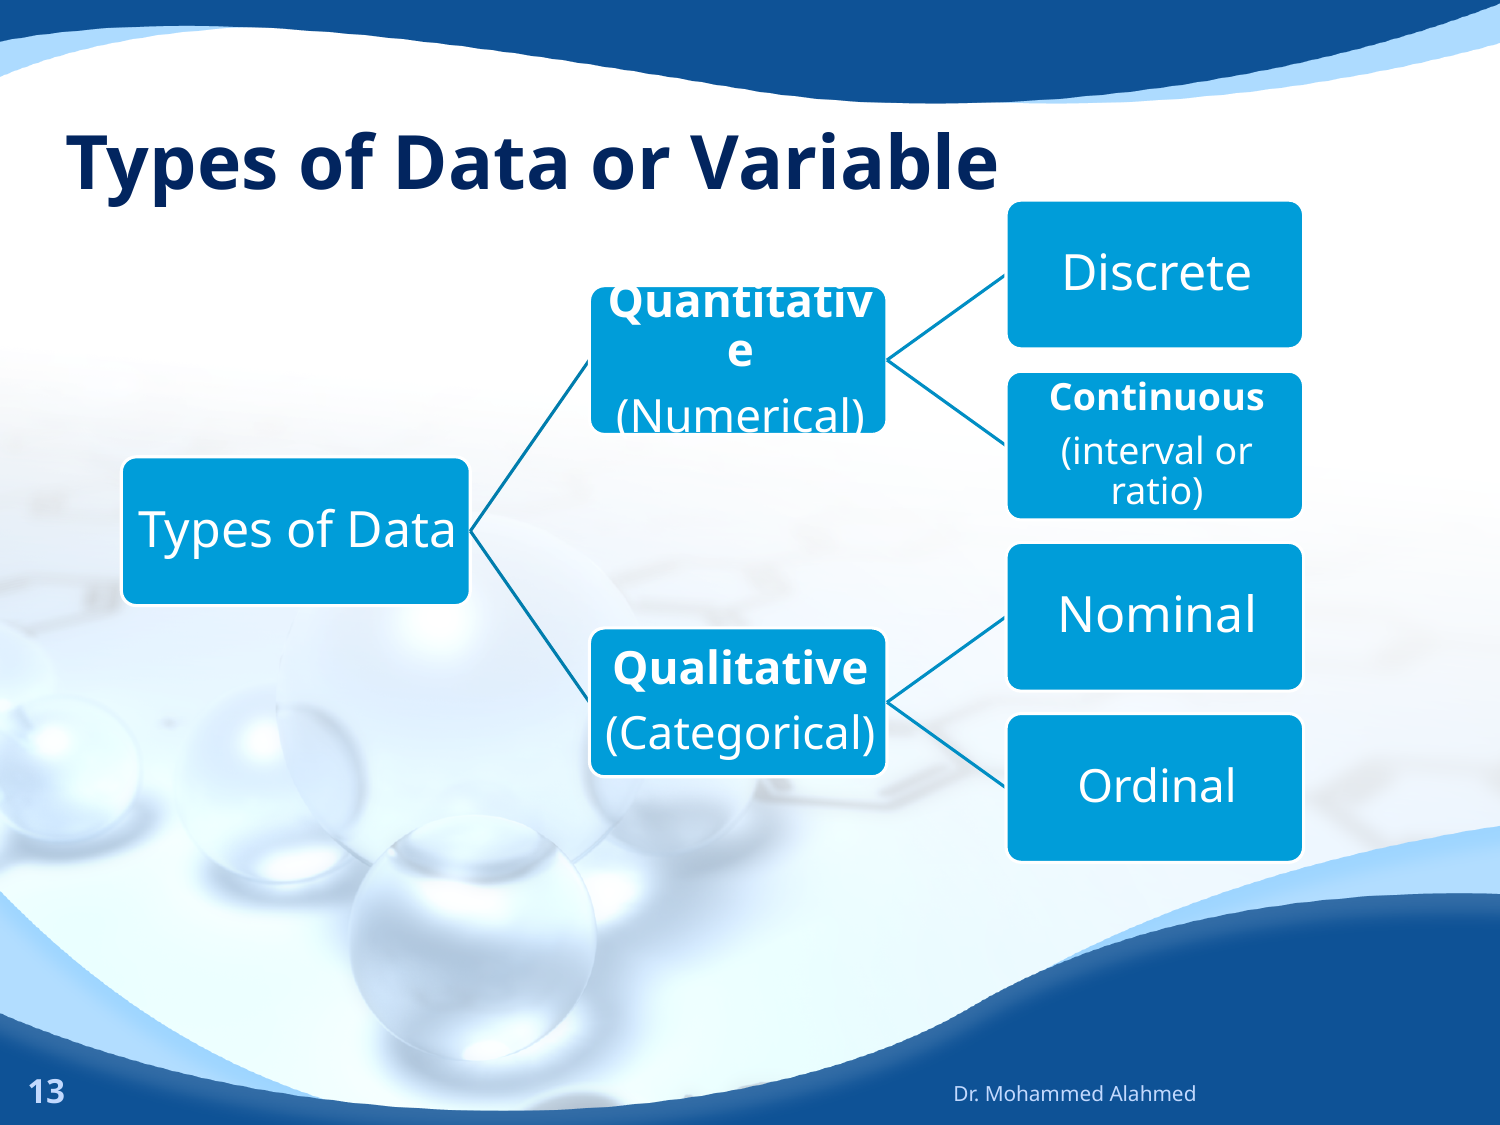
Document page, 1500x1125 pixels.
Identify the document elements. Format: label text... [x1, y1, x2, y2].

picture [0, 0, 1500, 1125]
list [36, 199, 1388, 863]
slide_number 13 [12, 1062, 363, 1123]
footer Dr. Mohammed Alahmed [837, 1073, 1313, 1125]
title Types of Data or Variable [50, 107, 1400, 213]
